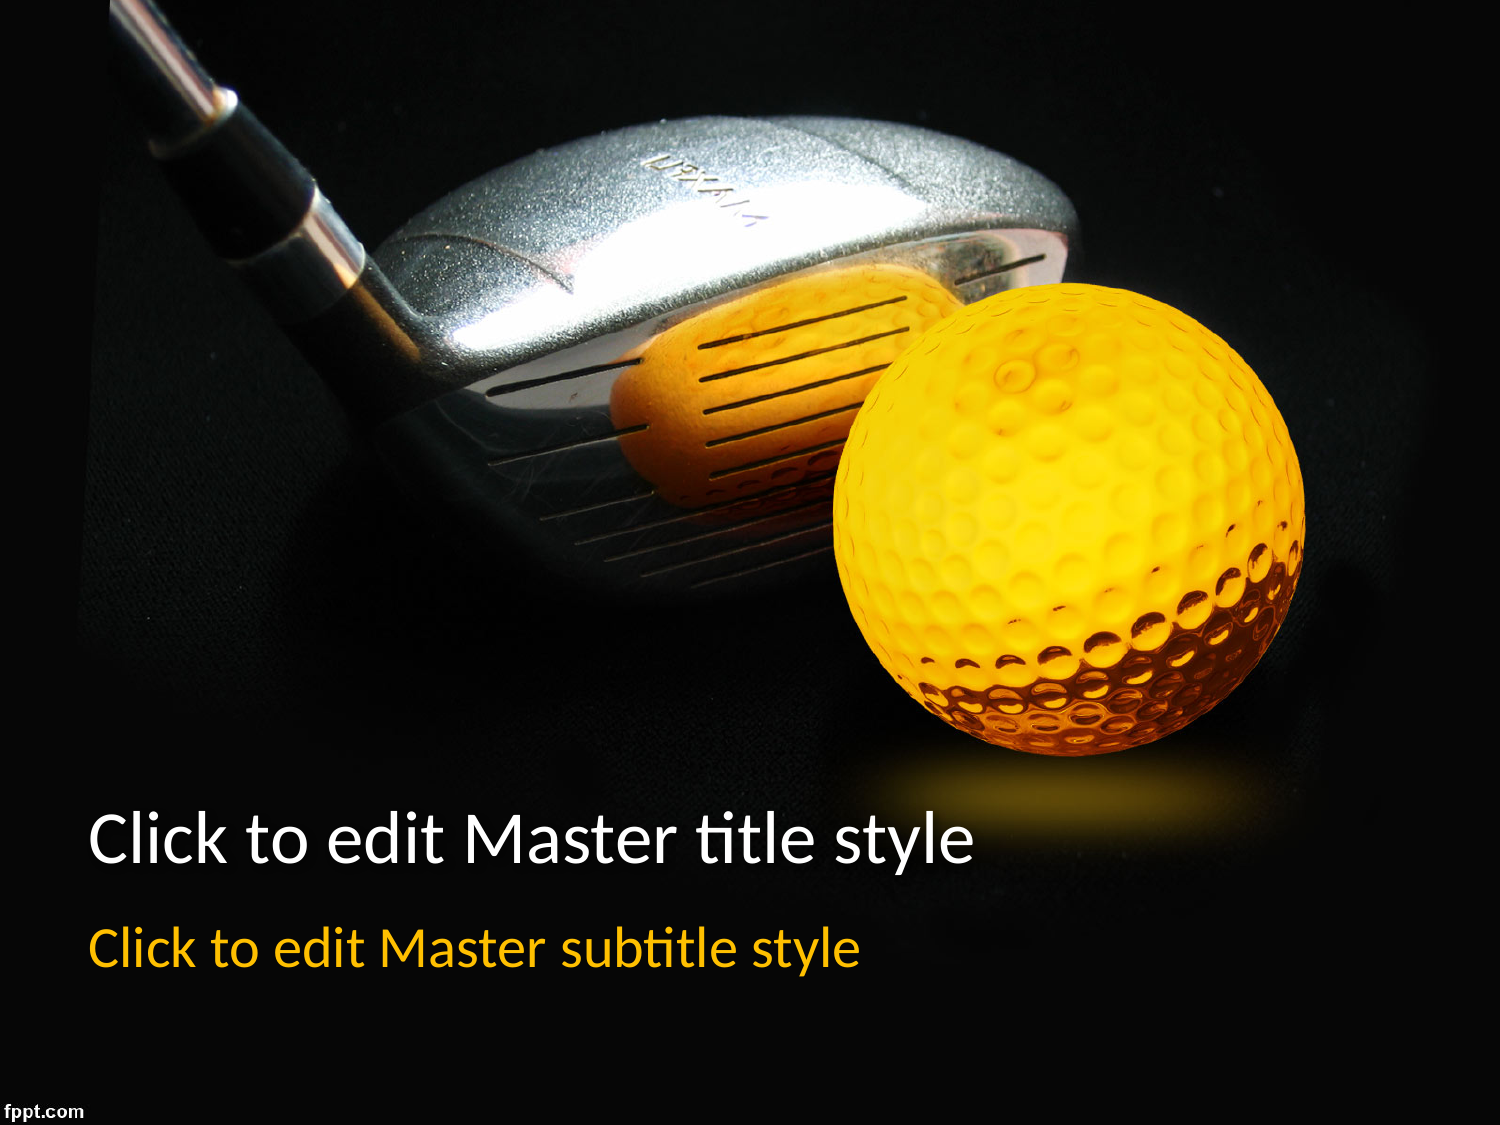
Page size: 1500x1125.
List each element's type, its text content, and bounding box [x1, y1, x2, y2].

subtitle Click to edit Master subtitle style [73, 901, 1124, 1039]
title Click to edit Master title style [73, 762, 1349, 904]
picture [0, 0, 1500, 1125]
